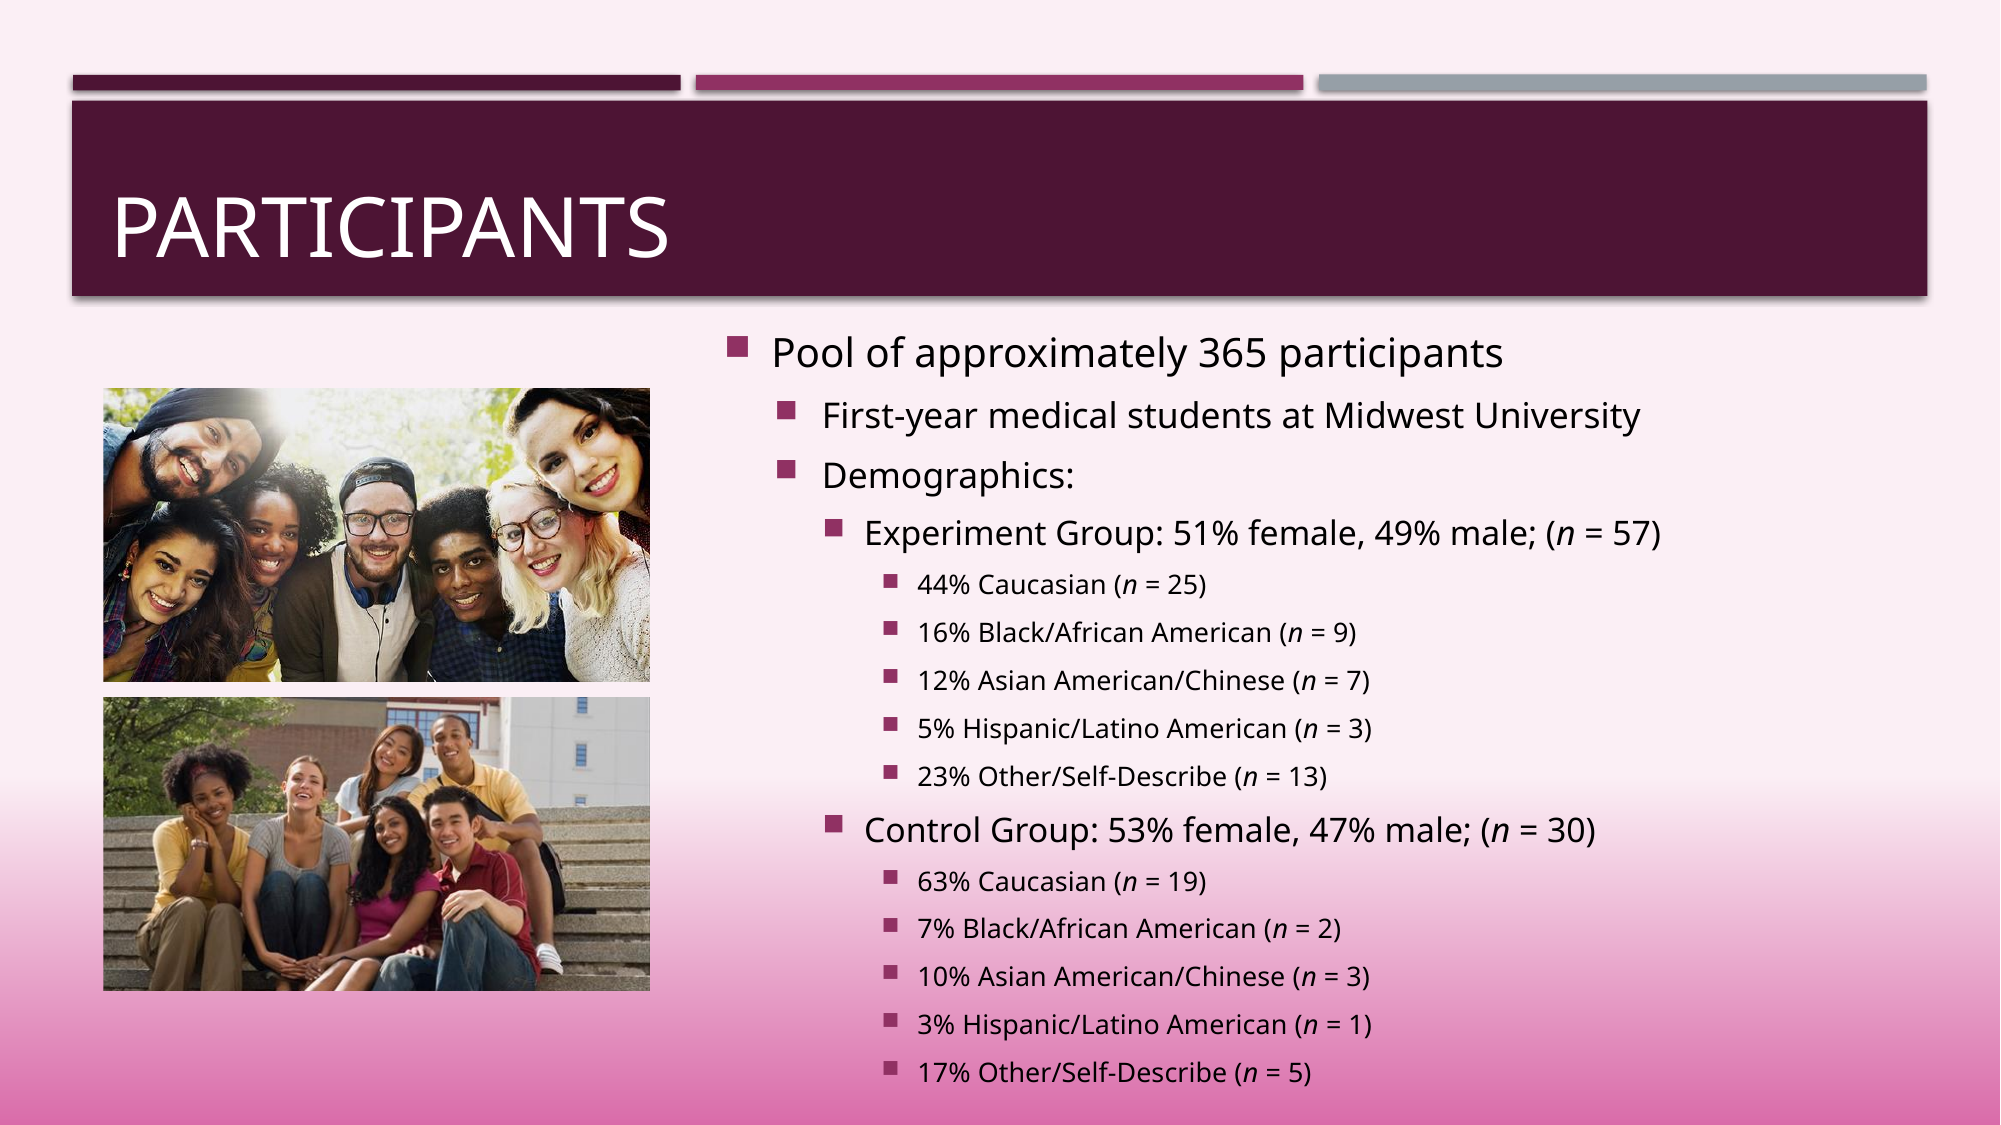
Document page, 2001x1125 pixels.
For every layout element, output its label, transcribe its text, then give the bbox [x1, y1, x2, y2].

title PARTICIPANTS [95, 111, 1905, 282]
picture [102, 696, 651, 991]
list Pool of approximately 365 participants First-year medical students at Midwest University Demographics: Experiment Group: 51% female, 49% male; (n = 57) 44% Caucasian (n = 25) 16% Black/African American (n = 9) 12% Asian American/Chinese (n = 7) 5% Hispanic/Latino American (n = 3) 23% Other/Self-Describe (n = 13) Control Group: 53% female, 47% male; (n = 30) 63% Caucasian (n = 19) 7% Black/African American (n = 2) 10% Asian American/Chinese (n = 3) 3% Hispanic/Latino American (n = 1) 17% Other/Self-Describe (n = 5) [708, 319, 1927, 1098]
picture [102, 388, 651, 683]
